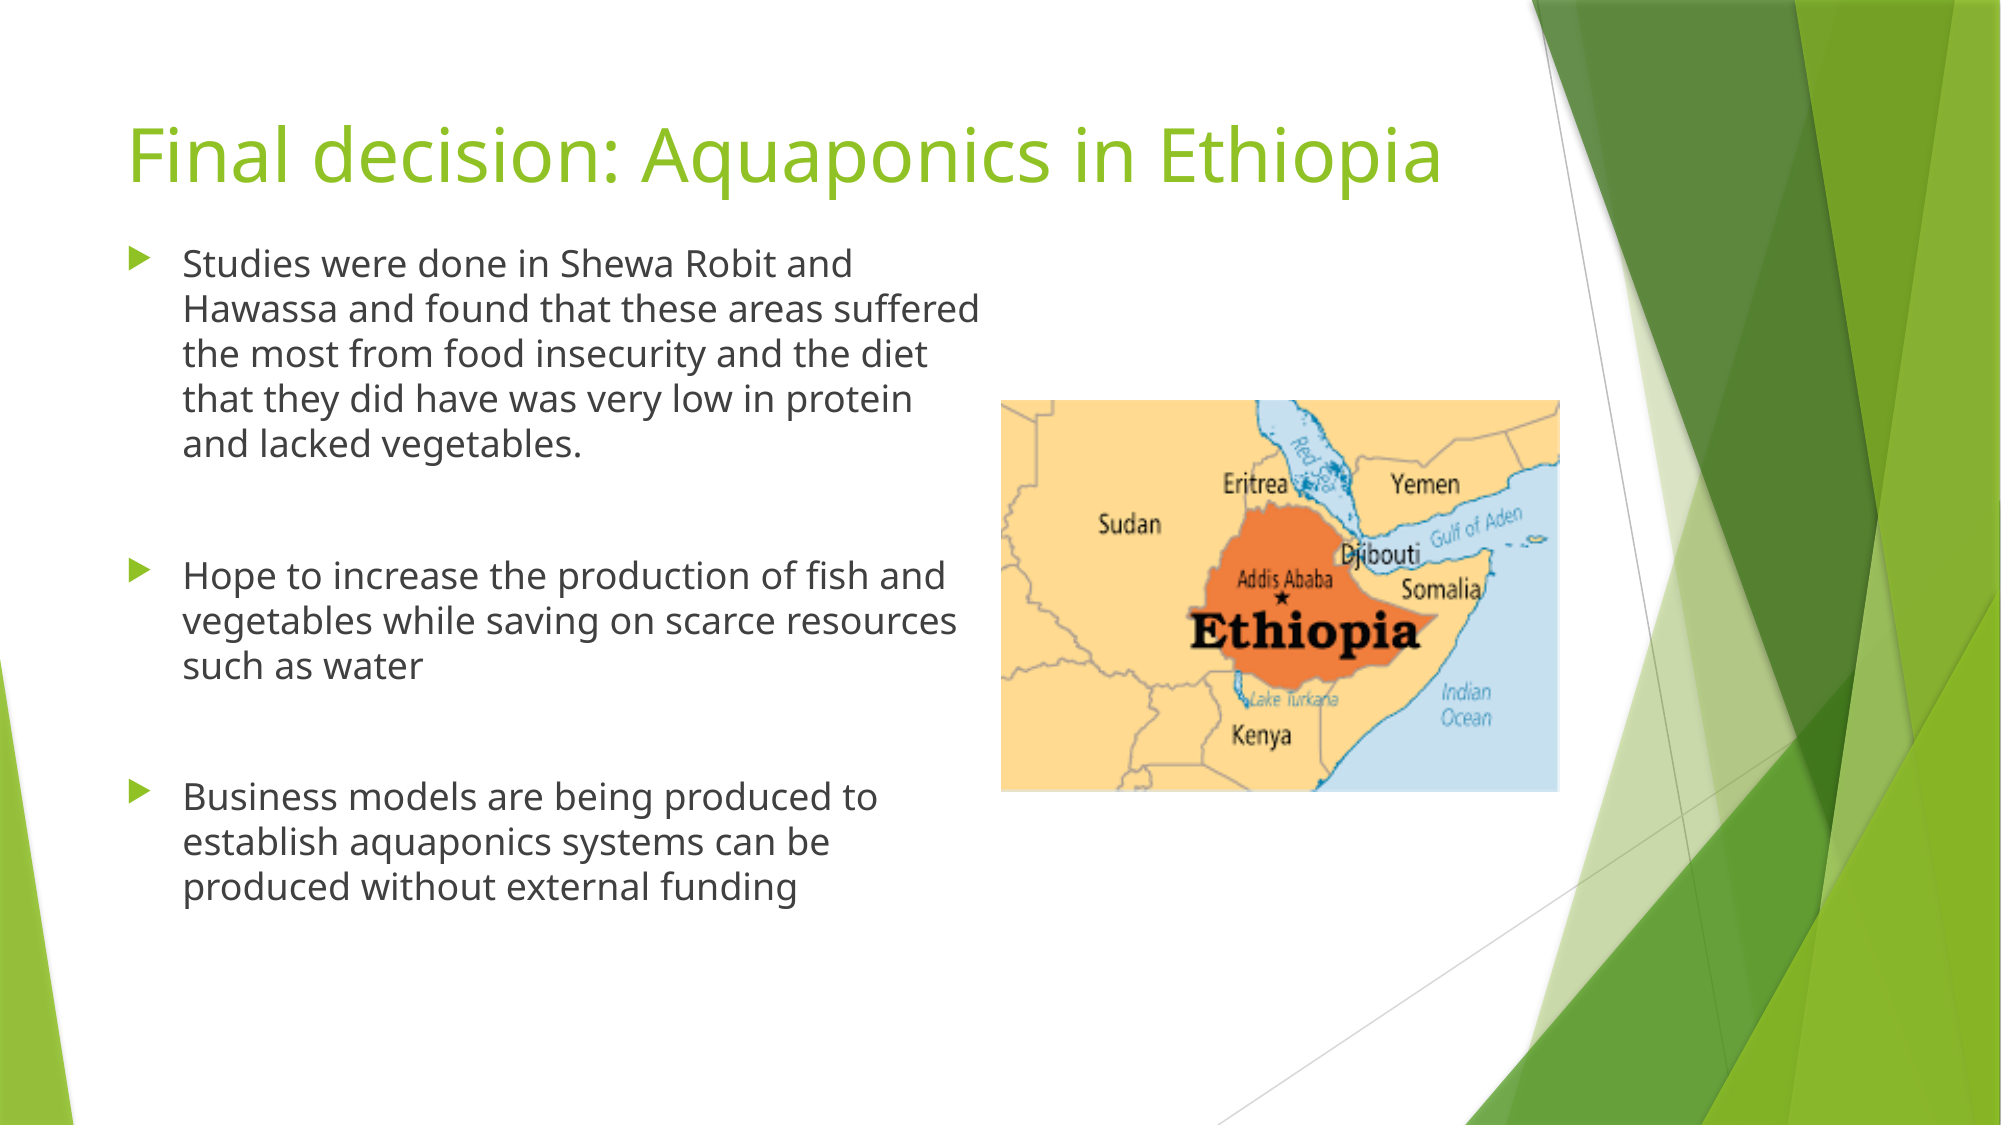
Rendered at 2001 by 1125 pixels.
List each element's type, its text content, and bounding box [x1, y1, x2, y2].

title Final decision: Aquaponics in Ethiopia [111, 99, 1522, 317]
list Studies were done in Shewa Robit and Hawassa and found that these areas suffered the most from food insecurity and the diet that they did have was very low in protein and lacked vegetables. Hope to increase the production of fish and vegetables while saving on scarce resources such as water Business models are being produced to establish aquaponics systems can be produced without external funding [111, 232, 1002, 960]
picture [1000, 399, 1561, 793]
